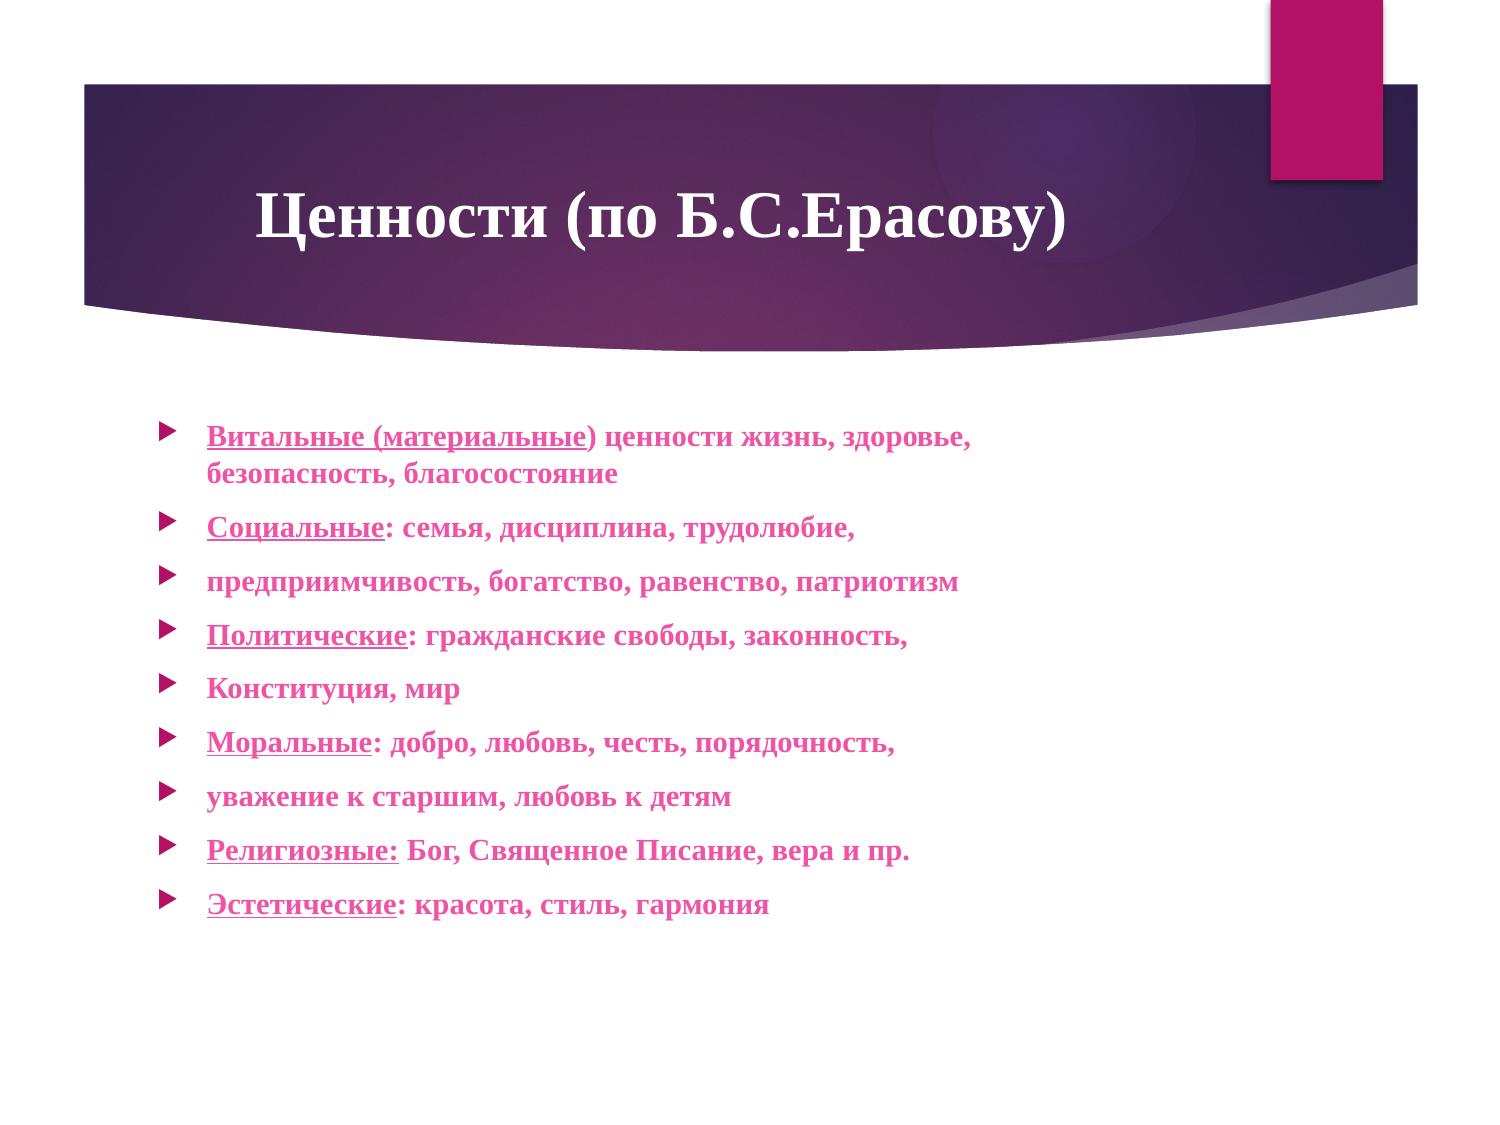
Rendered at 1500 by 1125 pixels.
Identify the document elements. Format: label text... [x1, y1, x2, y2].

title Ценности (по Б.С.Ерасову) [142, 152, 1183, 269]
list Витальные (материальные) ценности жизнь, здоровье, безопасность, благосостояние Социальные: семья, дисциплина, трудолюбие, предприимчивость, богатство, равенство, патриотизм Политические: гражданские свободы, законность, Конституция, мир Моральные: добро, любовь, честь, порядочность, уважение к старшим, любовь к детям Религиозные: Бог, Священное Писание, вера и пр. Эстетические: красота, стиль, гармония [141, 408, 1183, 988]
